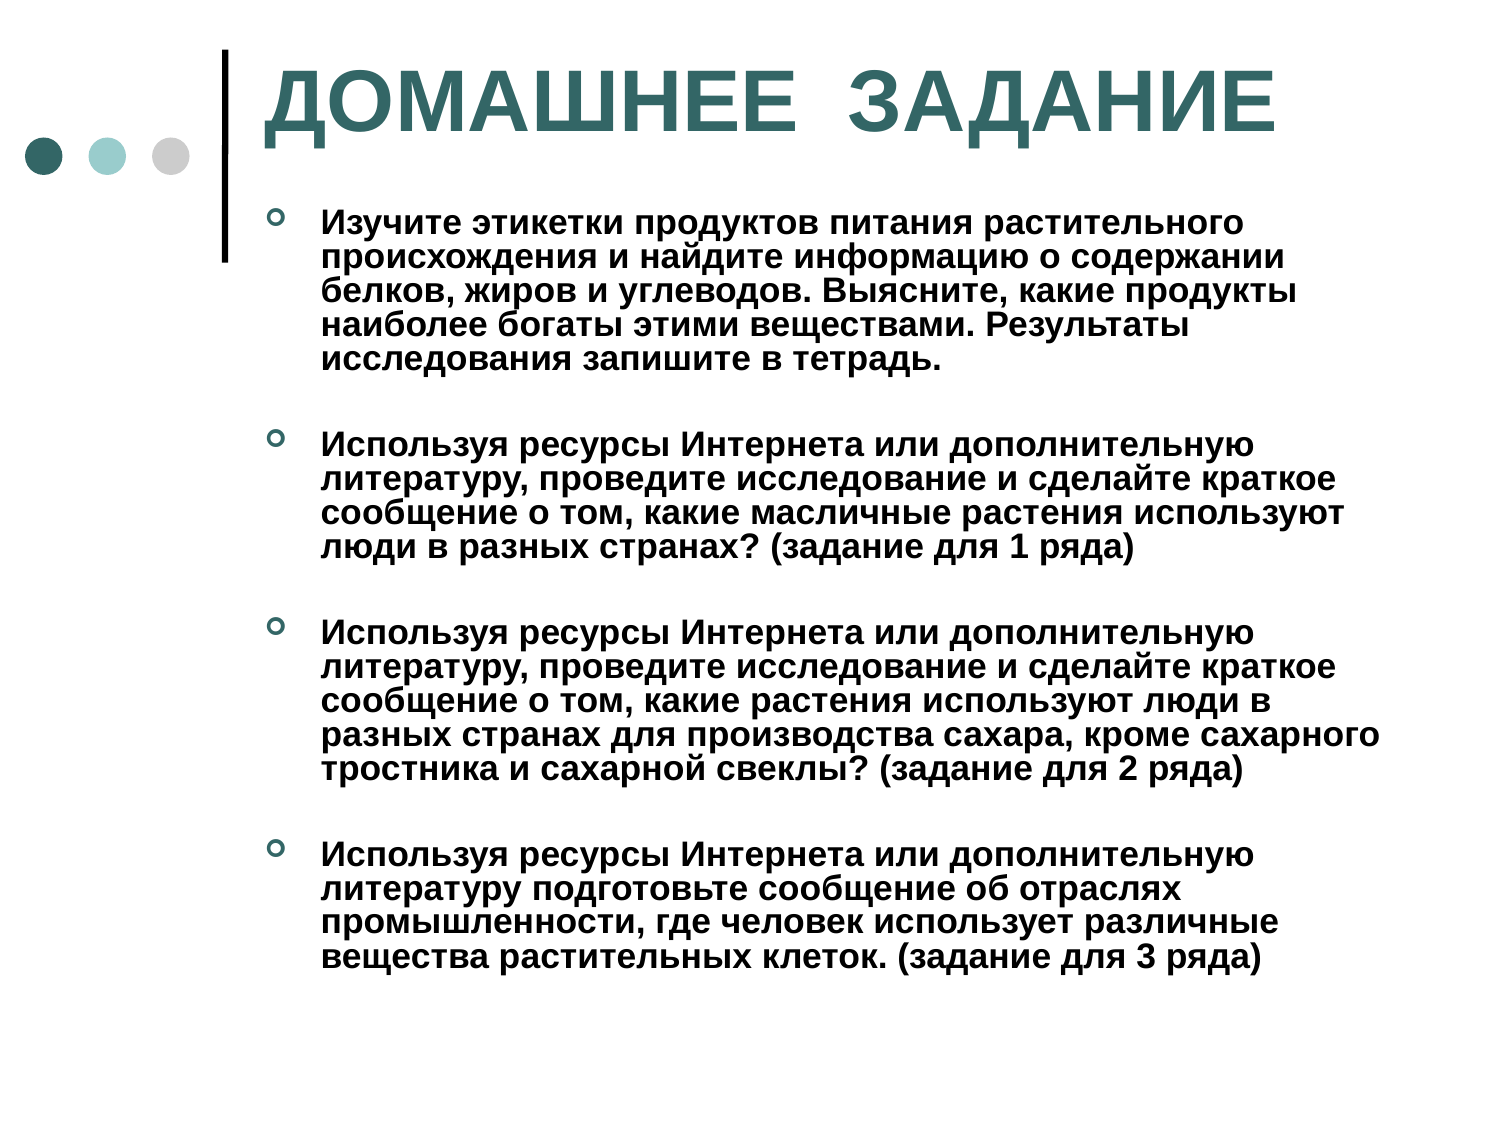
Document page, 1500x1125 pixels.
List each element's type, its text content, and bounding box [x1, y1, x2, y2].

text_box Изучите этикетки продуктов питания растительного происхождения и найдите информацию о содержании белков, жиров и углеводов. Выясните, какие продукты наиболее богаты этими веществами. Результаты исследования запишите в тетрадь. Используя ресурсы Интернета или дополнительную литературу, проведите исследование и сделайте краткое сообщение о том, какие масличные растения используют люди в разных странах? (задание для 1 ряда) Используя ресурсы Интернета или дополнительную литературу, проведите исследование и сделайте краткое сообщение о том, какие растения используют люди в разных странах для производства сахара, кроме сахарного тростника и сахарной свеклы? (задание для 2 ряда) Используя ресурсы Интернета или дополнительную литературу подготовьте сообщение об отраслях промышленности, где человек использует различные вещества растительных клеток. (задание для 3 ряда) [249, 200, 1400, 988]
text_box ДОМАШНЕЕ ЗАДАНИЕ [249, 31, 1400, 163]
